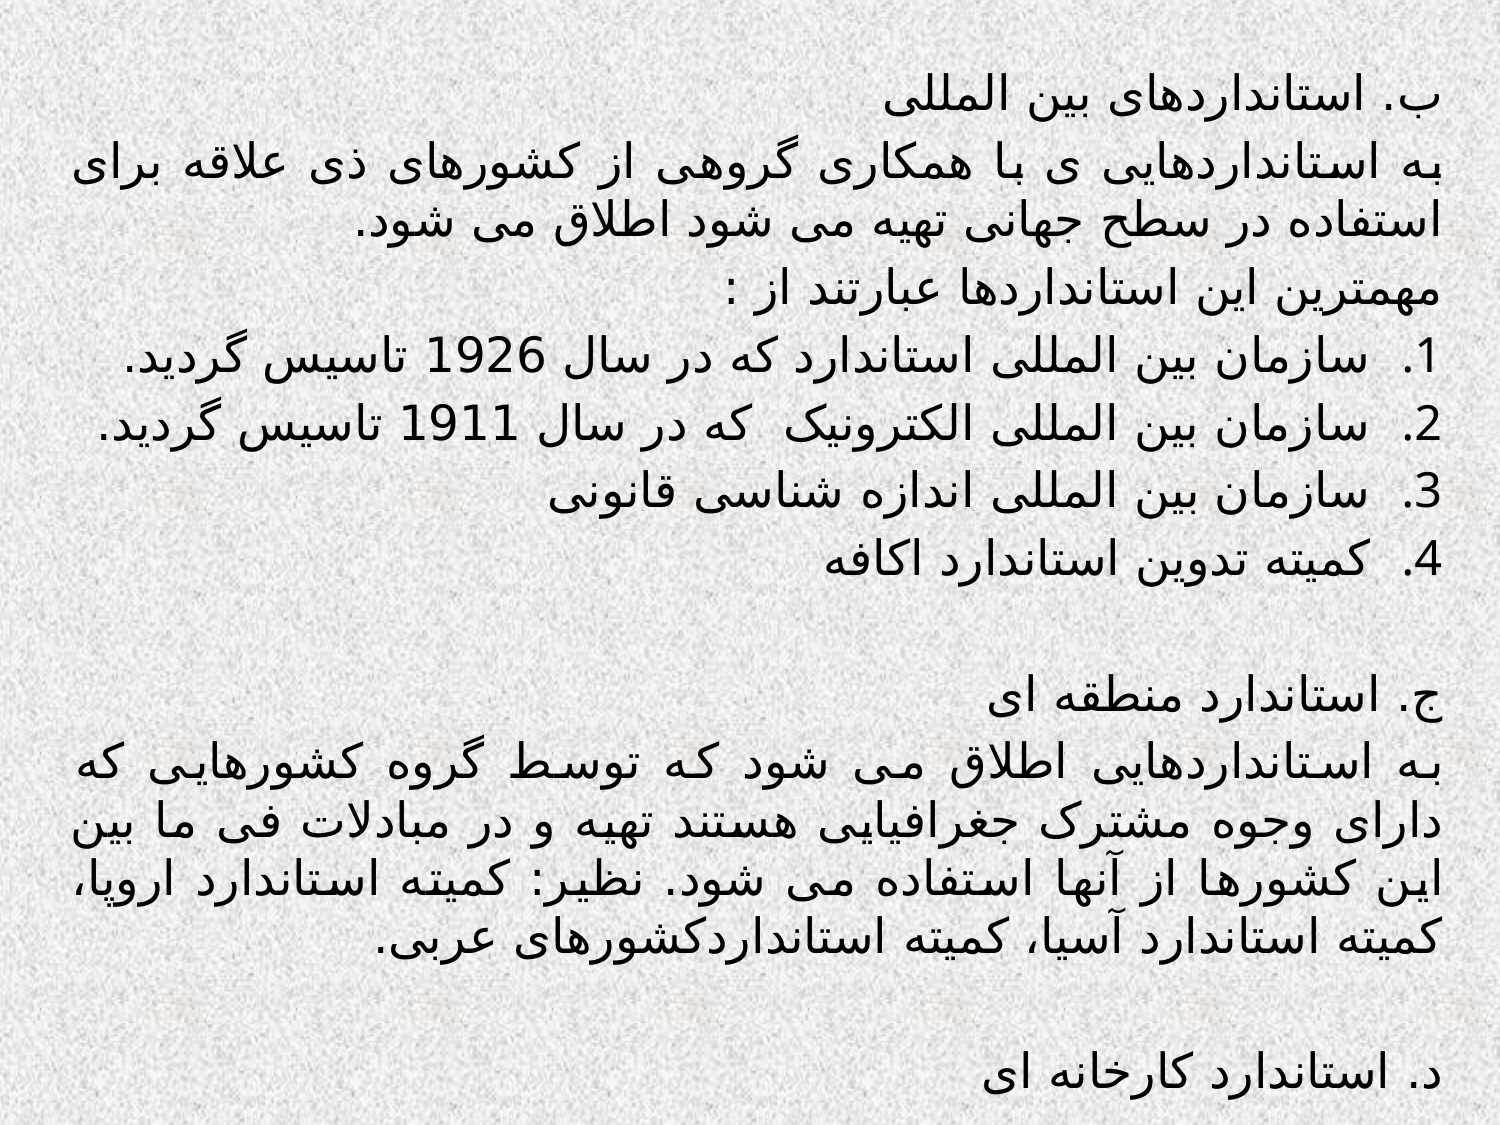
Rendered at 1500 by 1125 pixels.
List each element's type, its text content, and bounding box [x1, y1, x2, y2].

list ب. استانداردهای بین المللی به استانداردهایی ی با همکاری گروهی از کشورهای ذی علاقه برای استفاده در سطح جهانی تهیه می شود اطلاق می شود. مهمترین این استانداردها عبارتند از : سازمان بین المللی استاندارد که در سال 1926 تاسیس گردید. سازمان بین المللی الکترونیک که در سال 1911 تاسیس گردید. سازمان بین المللی اندازه شناسی قانونی کمیته تدوین استاندارد اکافه ج. استاندارد منطقه ای به استانداردهایی اطلاق می شود که توسط گروه کشورهایی که دارای وجوه مشترک جغرافیایی هستند تهیه و در مبادلات فی ما بین این کشورها از آنها استفاده می شود. نظیر: کمیته استاندارد اروپا، کمیته استاندارد آسیا، کمیته استانداردکشورهای عربی. د. استاندارد کارخانه ای [53, 54, 1459, 1125]
picture [0, 0, 1500, 1125]
